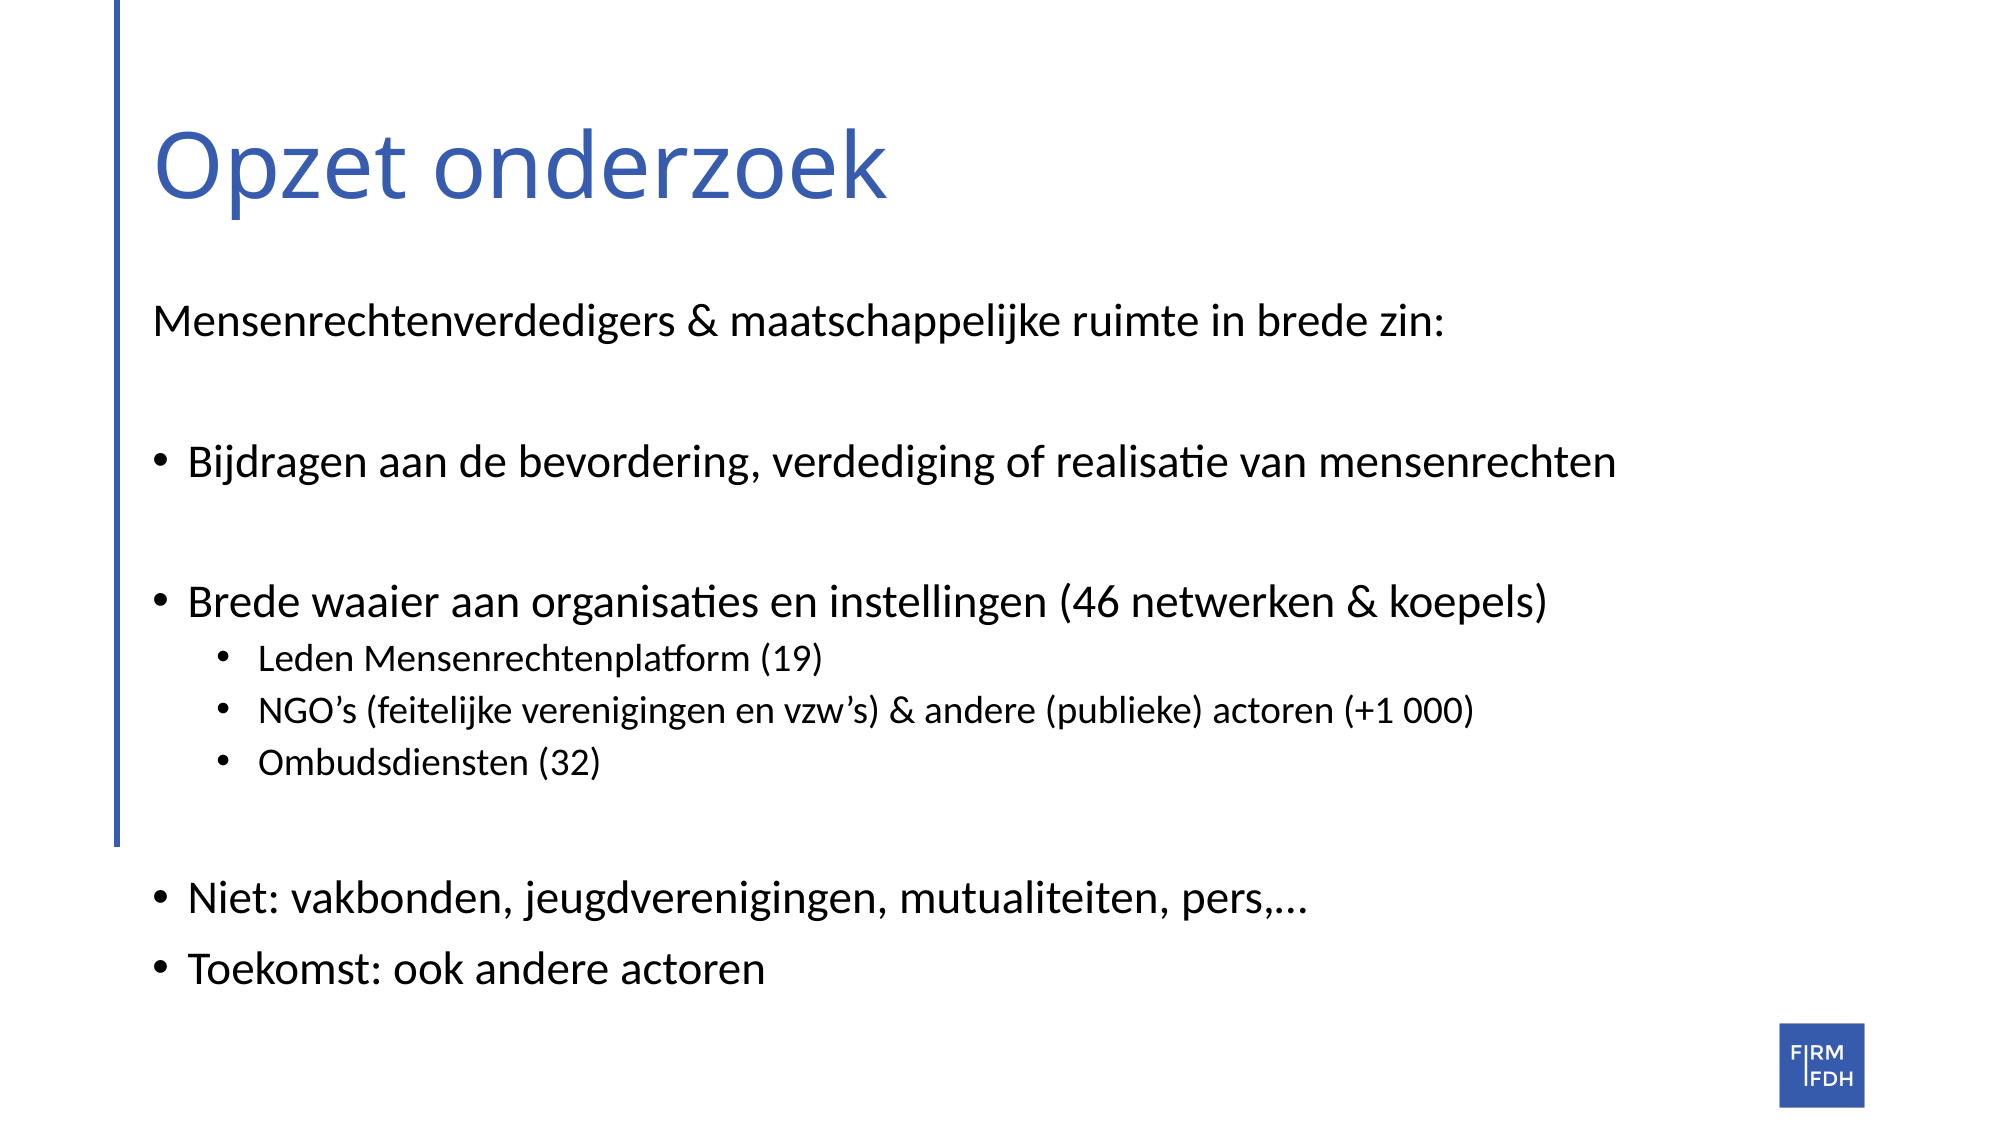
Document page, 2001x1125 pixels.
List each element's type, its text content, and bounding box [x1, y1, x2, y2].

list Mensenrechtenverdedigers & maatschappelijke ruimte in brede zin: Bijdragen aan de bevordering, verdediging of realisatie van mensenrechten Brede waaier aan organisaties en instellingen (46 netwerken & koepels) Leden Mensenrechtenplatform (19) NGO’s (feitelijke verenigingen en vzw’s) & andere (publieke) actoren (+1 000) Ombudsdiensten (32) Niet: vakbonden, jeugdverenigingen, mutualiteiten, pers,… Toekomst: ook andere actoren [137, 288, 1863, 1003]
title Opzet onderzoek [137, 59, 1863, 278]
picture [1769, 1013, 1875, 1118]
